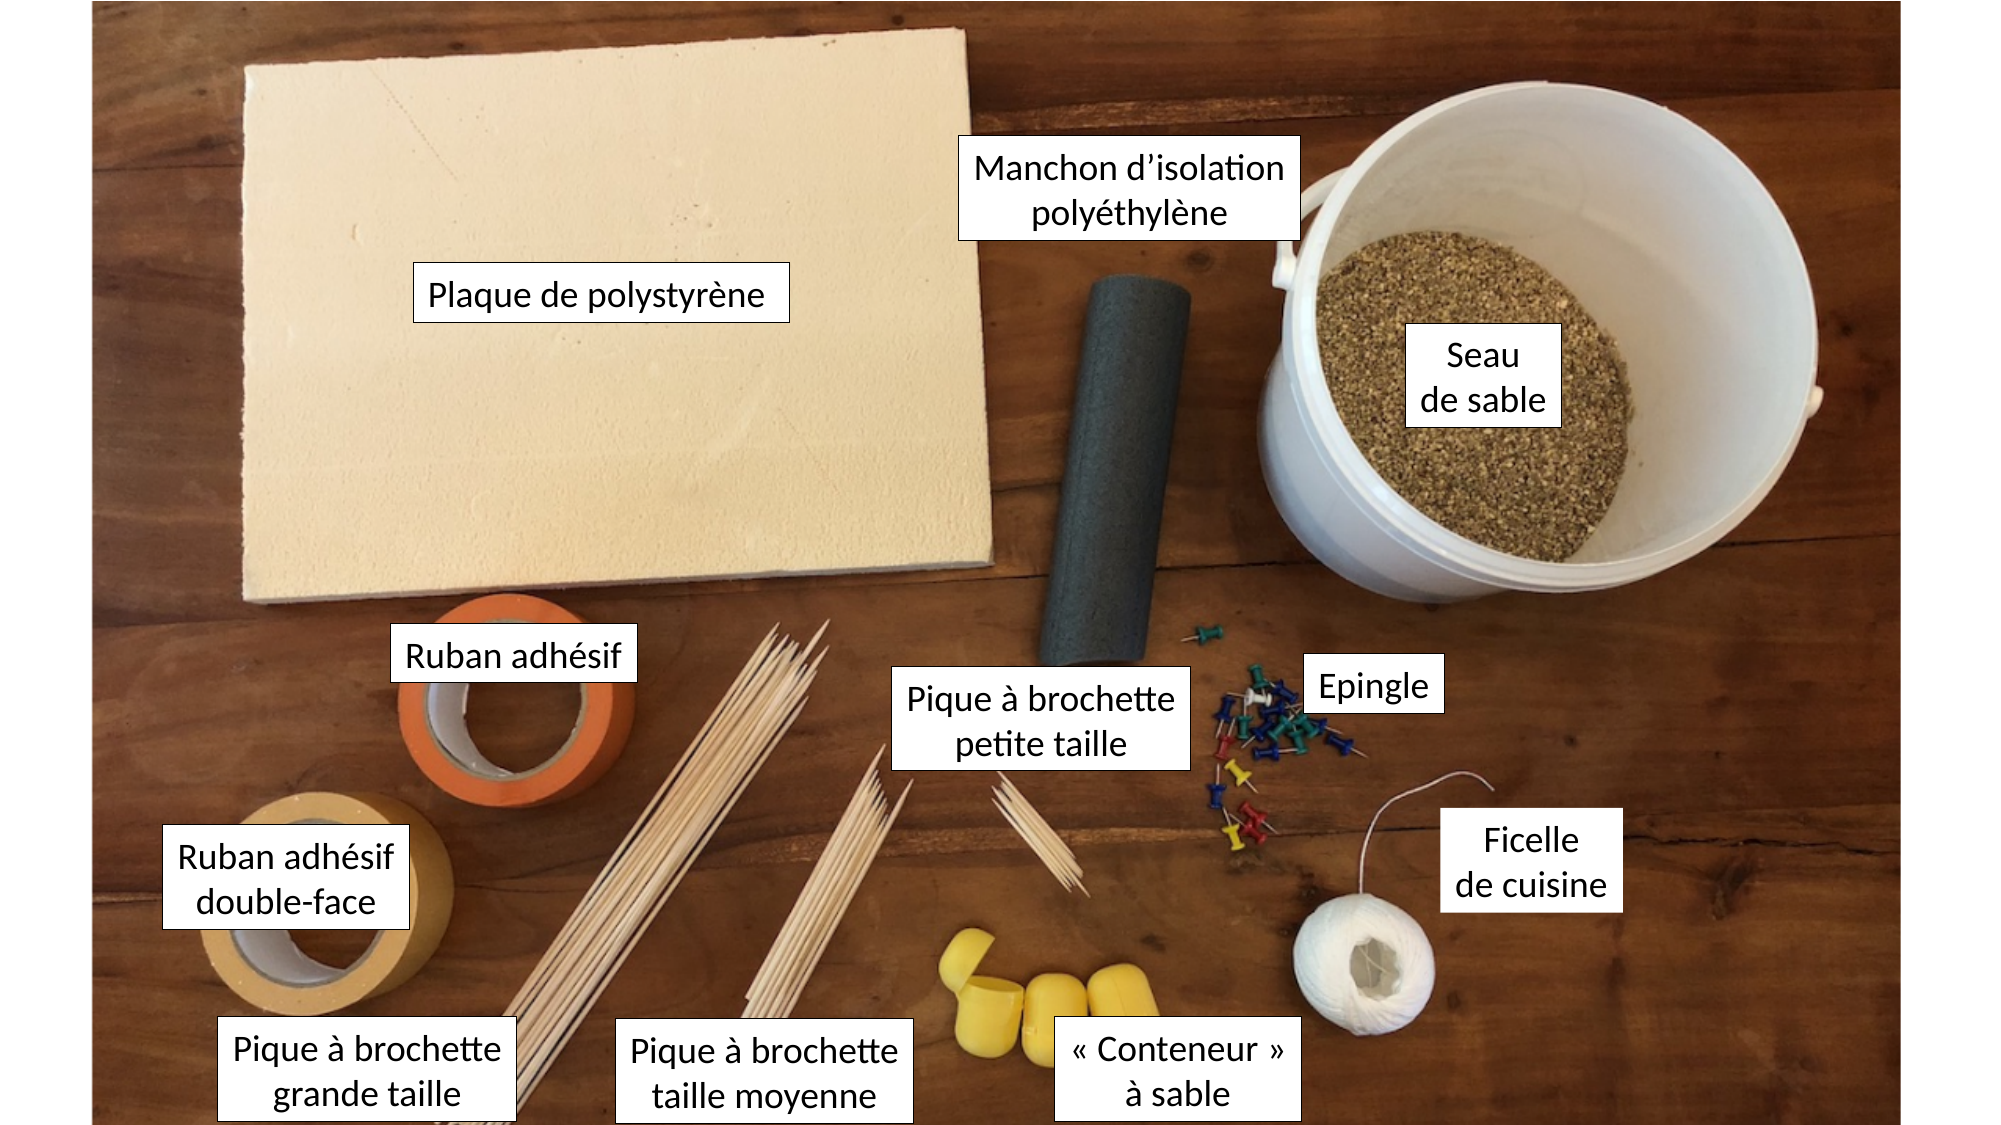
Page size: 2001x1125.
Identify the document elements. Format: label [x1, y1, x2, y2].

text_box [161, 135, 1624, 1125]
picture [93, 0, 1899, 1125]
